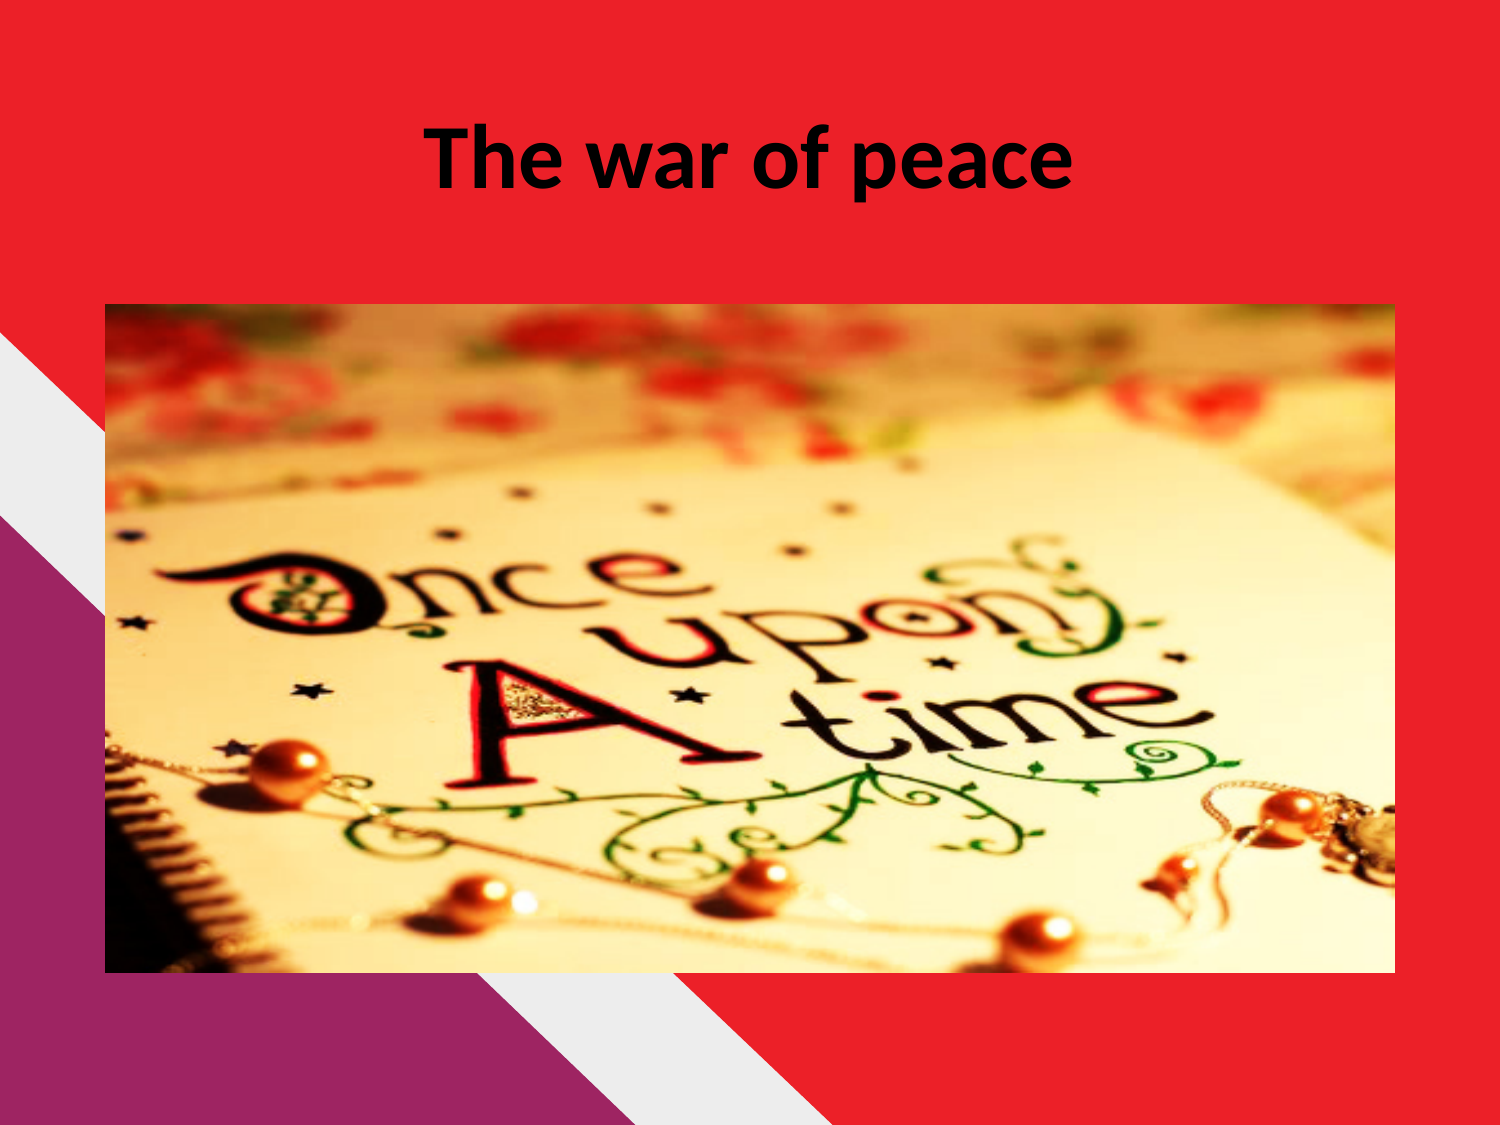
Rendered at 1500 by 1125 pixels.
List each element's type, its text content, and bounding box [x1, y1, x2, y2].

text_box The war of peace [112, 0, 1388, 303]
picture [105, 304, 1395, 973]
